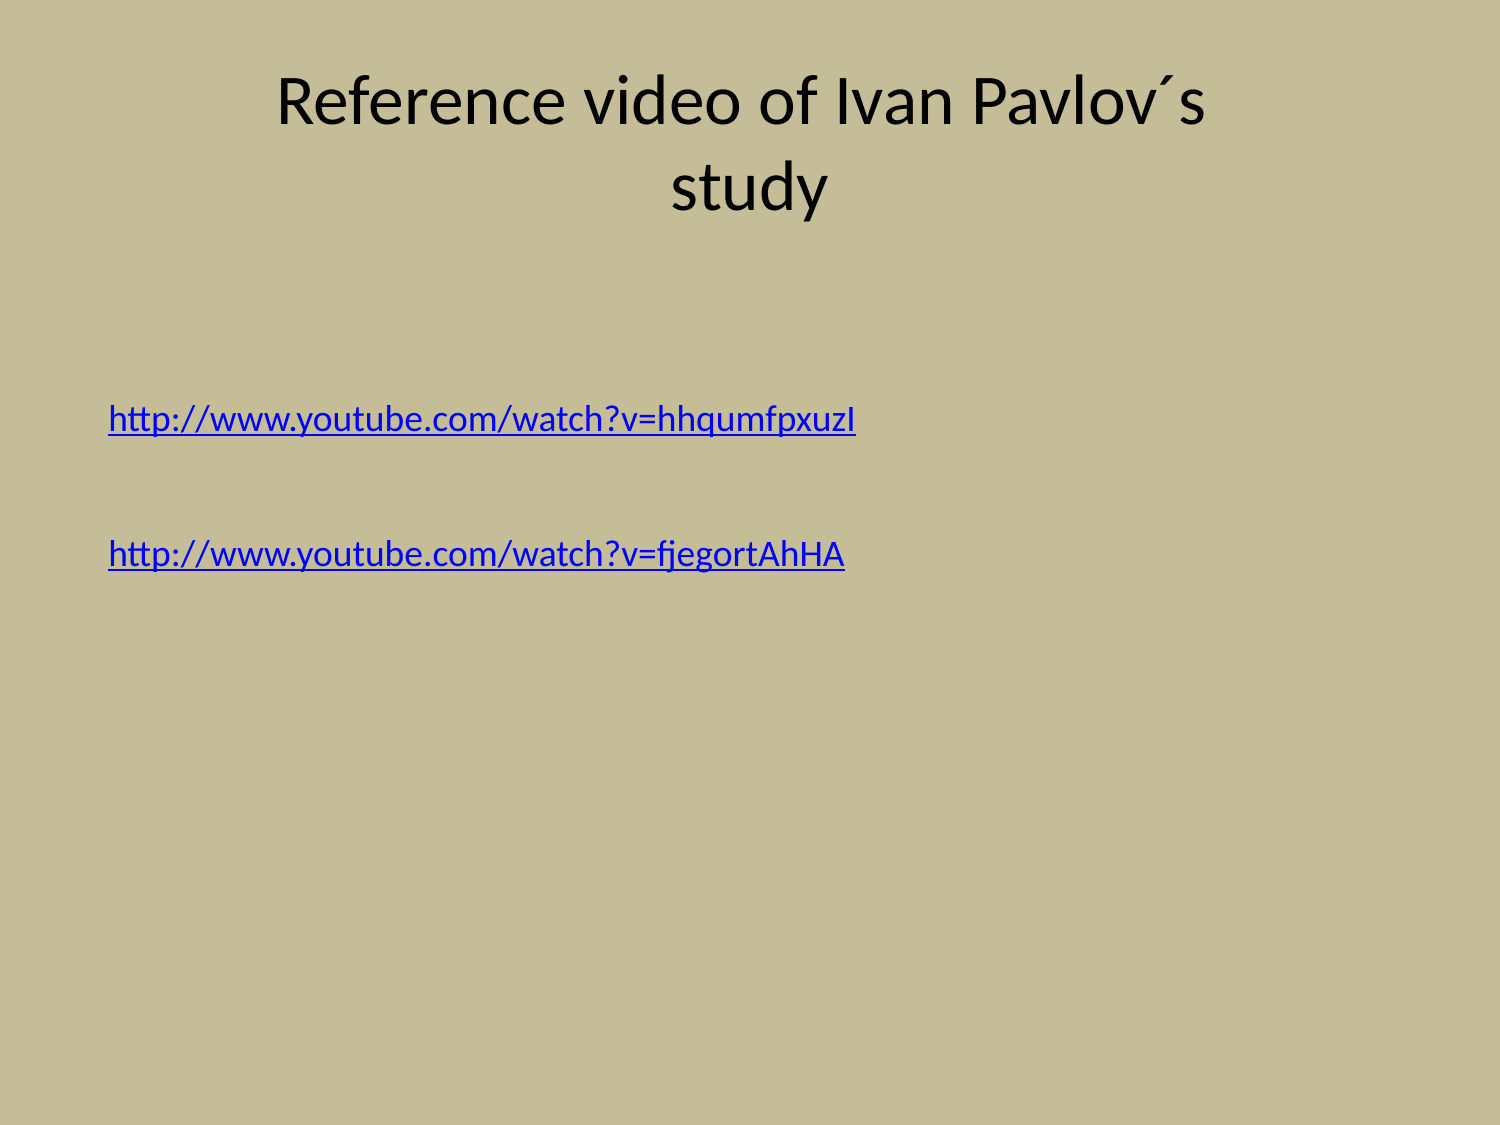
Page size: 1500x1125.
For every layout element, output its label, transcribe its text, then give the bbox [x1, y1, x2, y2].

text_box http://www.youtube.com/watch?v=hhqumfpxuzI http://www.youtube.com/watch?v=fjegortAhHA [93, 386, 1371, 717]
title Reference video of Ivan Pavlov´s study [75, 45, 1425, 233]
